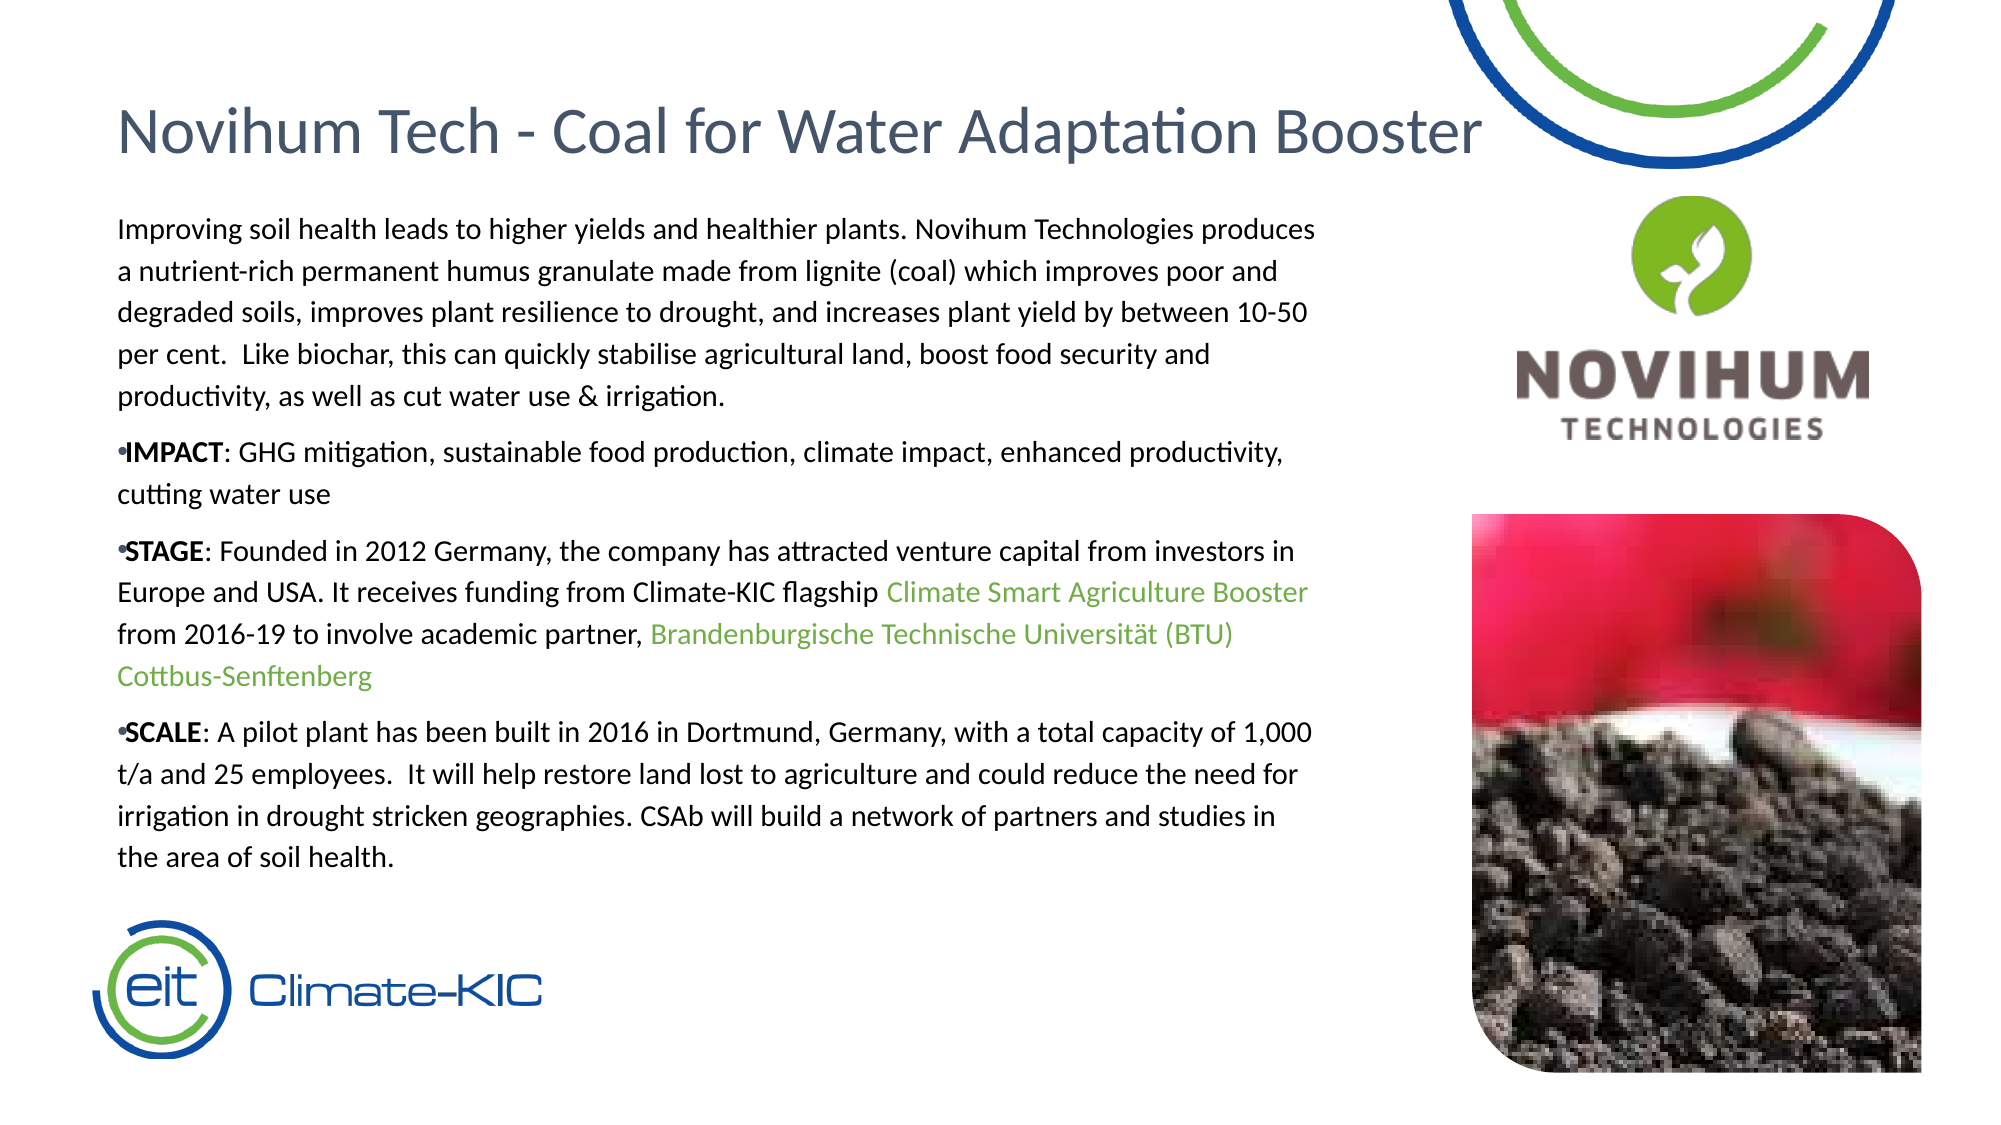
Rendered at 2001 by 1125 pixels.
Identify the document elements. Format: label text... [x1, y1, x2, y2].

picture [1440, 0, 1903, 169]
list Improving soil health leads to higher yields and healthier plants. Novihum Technologies produces a nutrient-rich permanent humus granulate made from lignite (coal) which improves poor and degraded soils, improves plant resilience to drought, and increases plant yield by between 10-50 per cent. Like biochar, this can quickly stabilise agricultural land, boost food security and productivity, as well as cut water use & irrigation. IMPACT: GHG mitigation, sustainable food production, climate impact, enhanced productivity, cutting water use STAGE: Founded in 2012 Germany, the company has attracted venture capital from investors in Europe and USA. It receives funding from Climate-KIC flagship Climate Smart Agriculture Booster from 2016-19 to involve academic partner, Brandenburgische Technische Universität (BTU) Cottbus-Senftenberg SCALE: A pilot plant has been built in 2016 in Dortmund, Germany, with a total capacity of 1,000 t/a and 25 employees. It will help restore land lost to agriculture and could reduce the need for irrigation in drought stricken geographies. CSAb will build a network of partners and studies in the area of soil health. [102, 196, 1341, 882]
picture [1517, 196, 1869, 440]
list Novihum Tech - Coal for Water Adaptation Booster [102, 88, 1772, 122]
picture [1472, 514, 1922, 1073]
